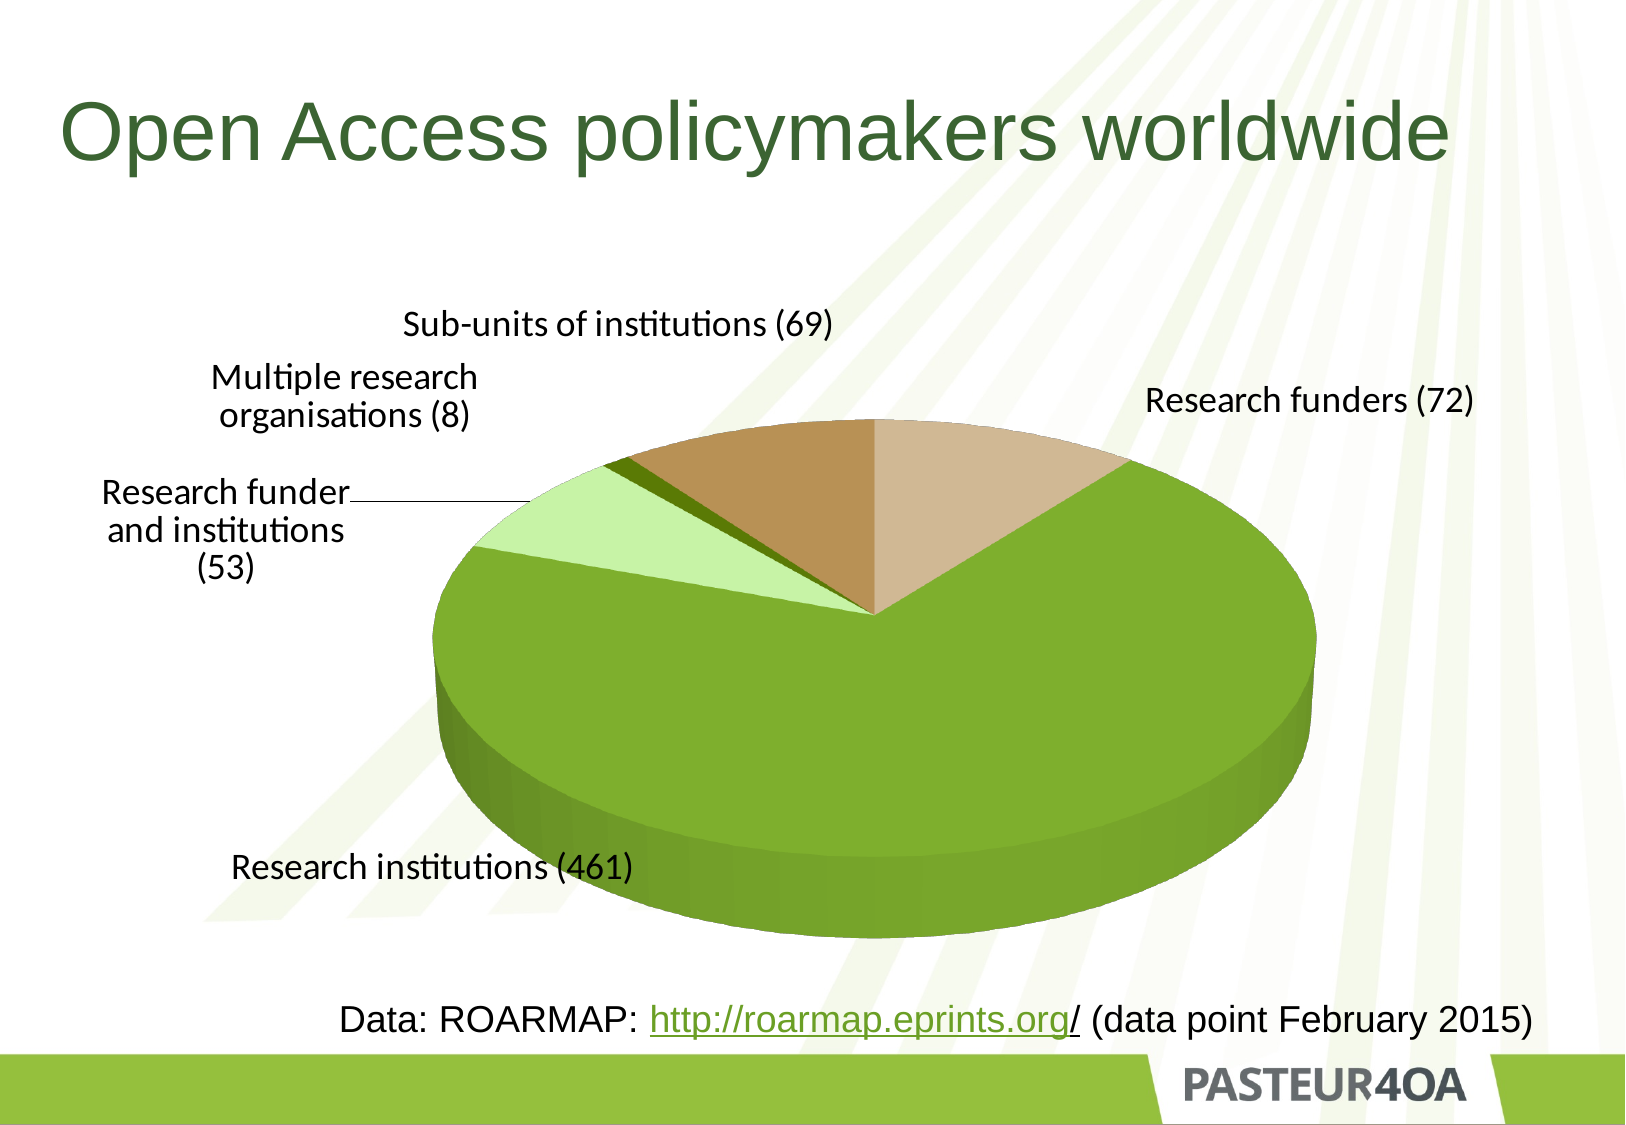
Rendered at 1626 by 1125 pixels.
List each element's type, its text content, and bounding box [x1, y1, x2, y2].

chart [44, 219, 1587, 1012]
title Open Access policymakers worldwide [44, 42, 1581, 185]
picture [0, 0, 1625, 1124]
text_box Data: ROARMAP: http://roarmap.eprints.org/ (data point February 2015) [316, 1020, 1581, 1048]
